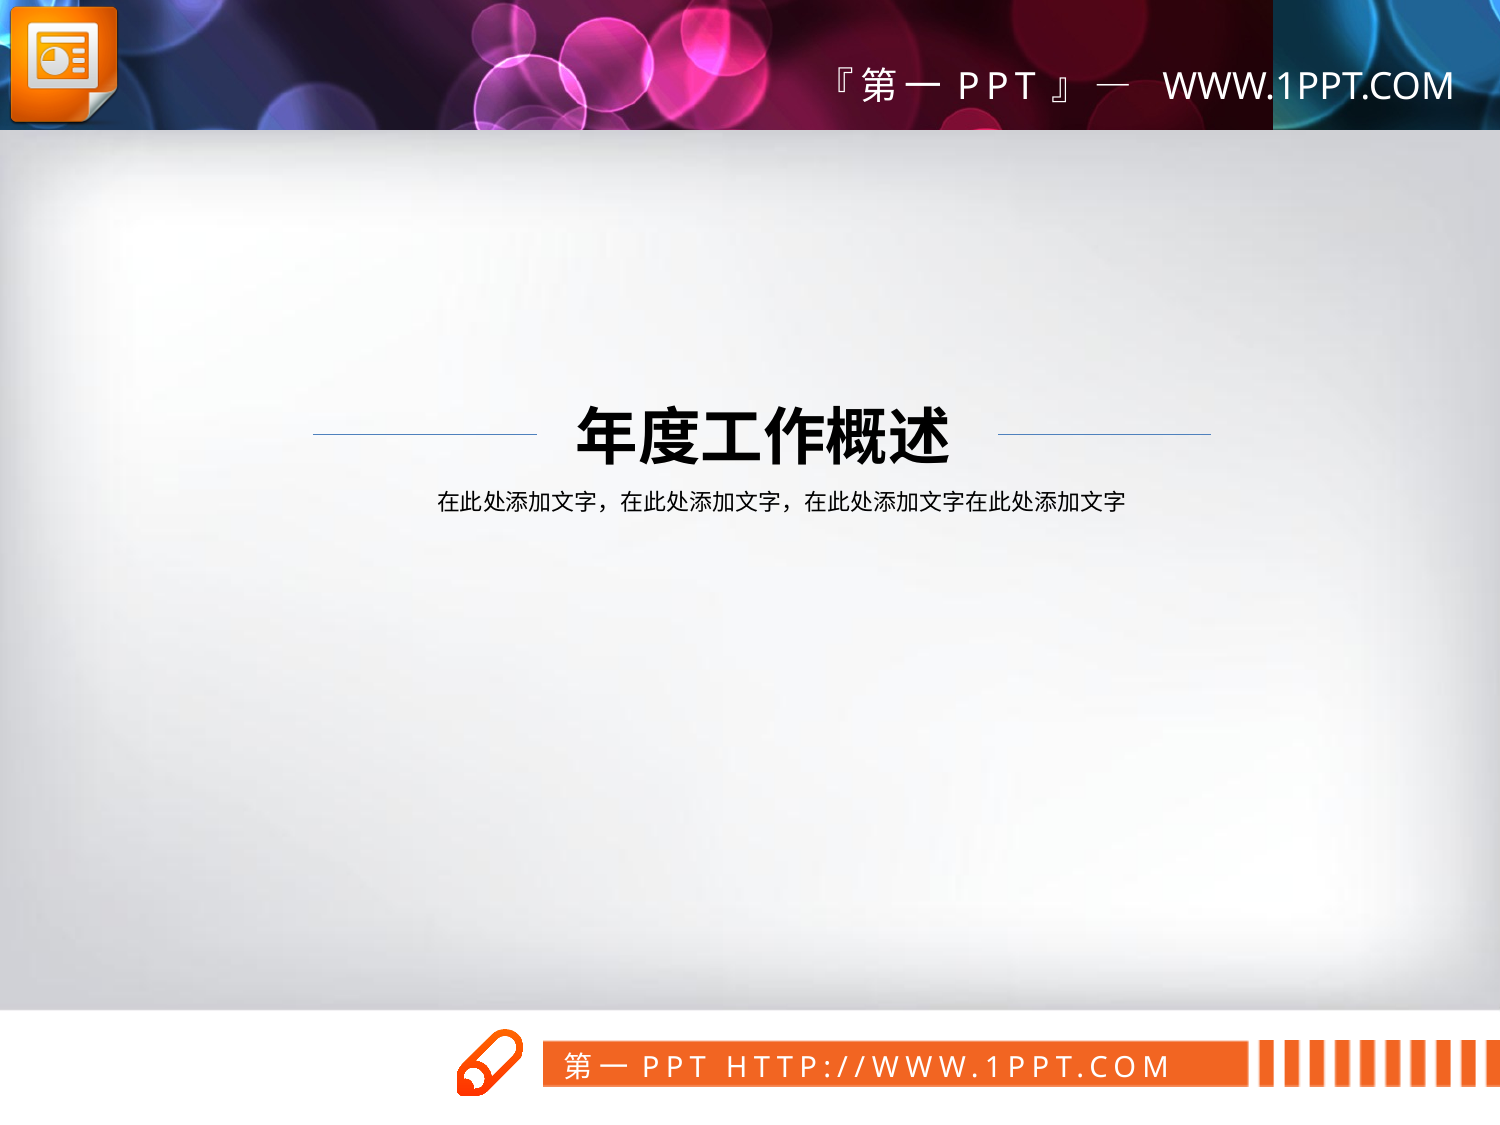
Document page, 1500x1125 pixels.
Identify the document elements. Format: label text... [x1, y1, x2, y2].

picture [543, 1040, 1500, 1087]
picture [0, 0, 1500, 1012]
text_box 在此处添加文字，在此处添加文字，在此处添加文字在此处添加文字 [402, 480, 1162, 523]
text_box 年度工作概述 [561, 389, 969, 479]
